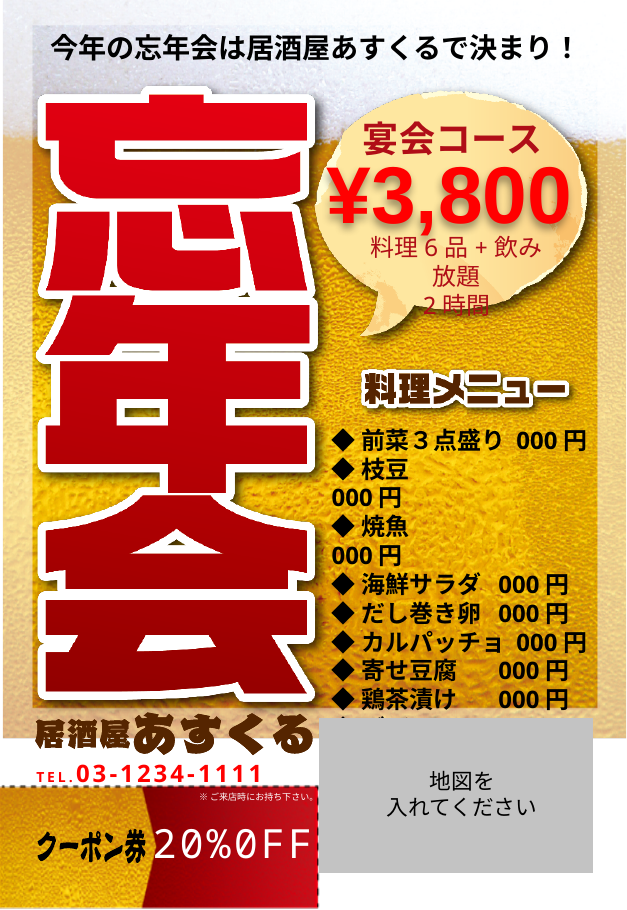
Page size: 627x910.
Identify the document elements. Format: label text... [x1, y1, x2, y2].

text_box ◆前菜３点盛り 000円 ◆枝豆 000円 ◆焼魚 000円 ◆海鮮サラダ 000円 ◆だし巻き卵 000円 ◆カルパッチョ 000円 ◆寄せ豆腐 000円 ◆鶏茶漬け 000円 ◆デザート 000円 [337, 417, 608, 750]
text_box TEL.03-1234-1111 [21, 751, 319, 782]
text_box 今年の忘年会は居酒屋あすくるで決まり！ [8, 23, 624, 72]
picture [0, 0, 627, 910]
